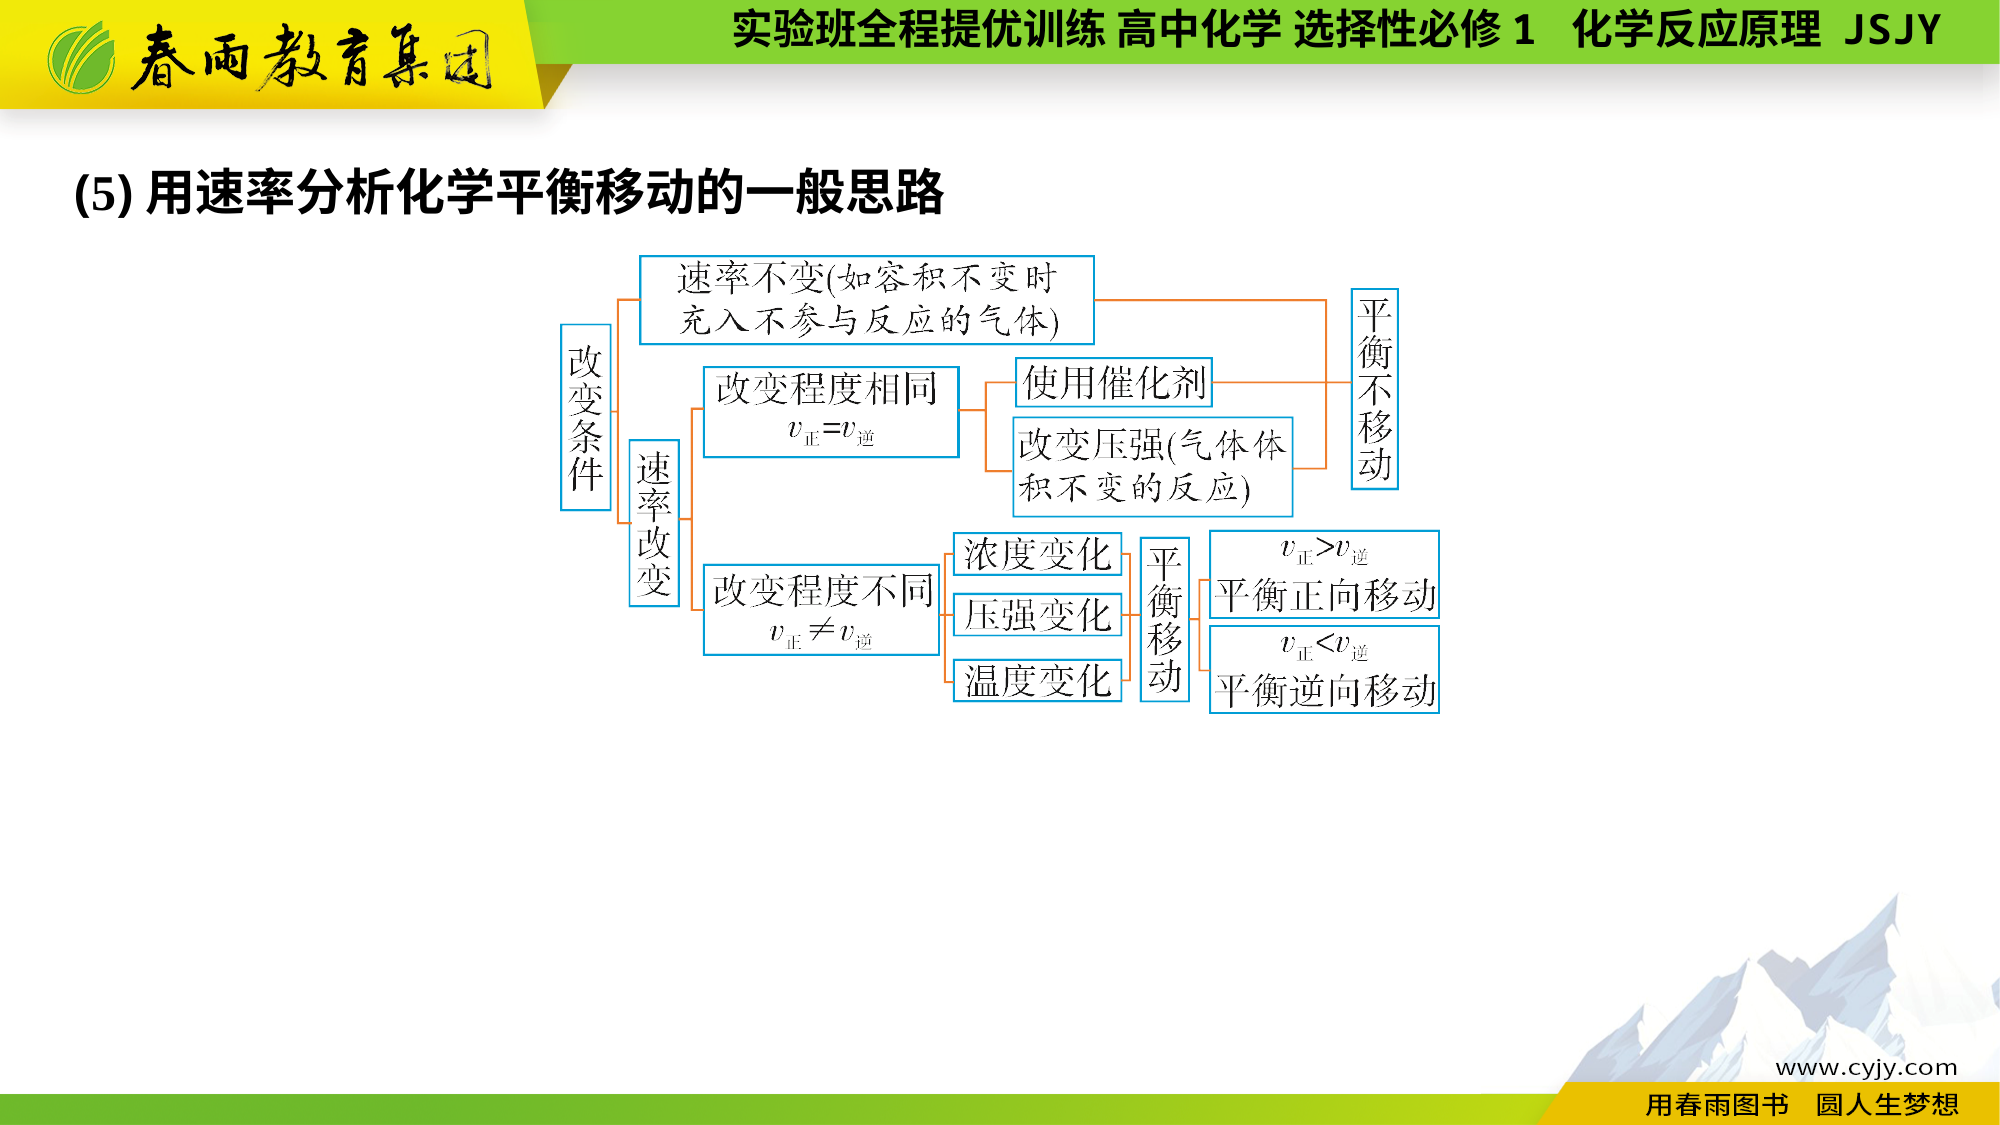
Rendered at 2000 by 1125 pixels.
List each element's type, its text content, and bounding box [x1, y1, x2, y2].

list (5)用速率分析化学平衡移动的一般思路 [59, 122, 1944, 217]
picture [0, 0, 2000, 1125]
